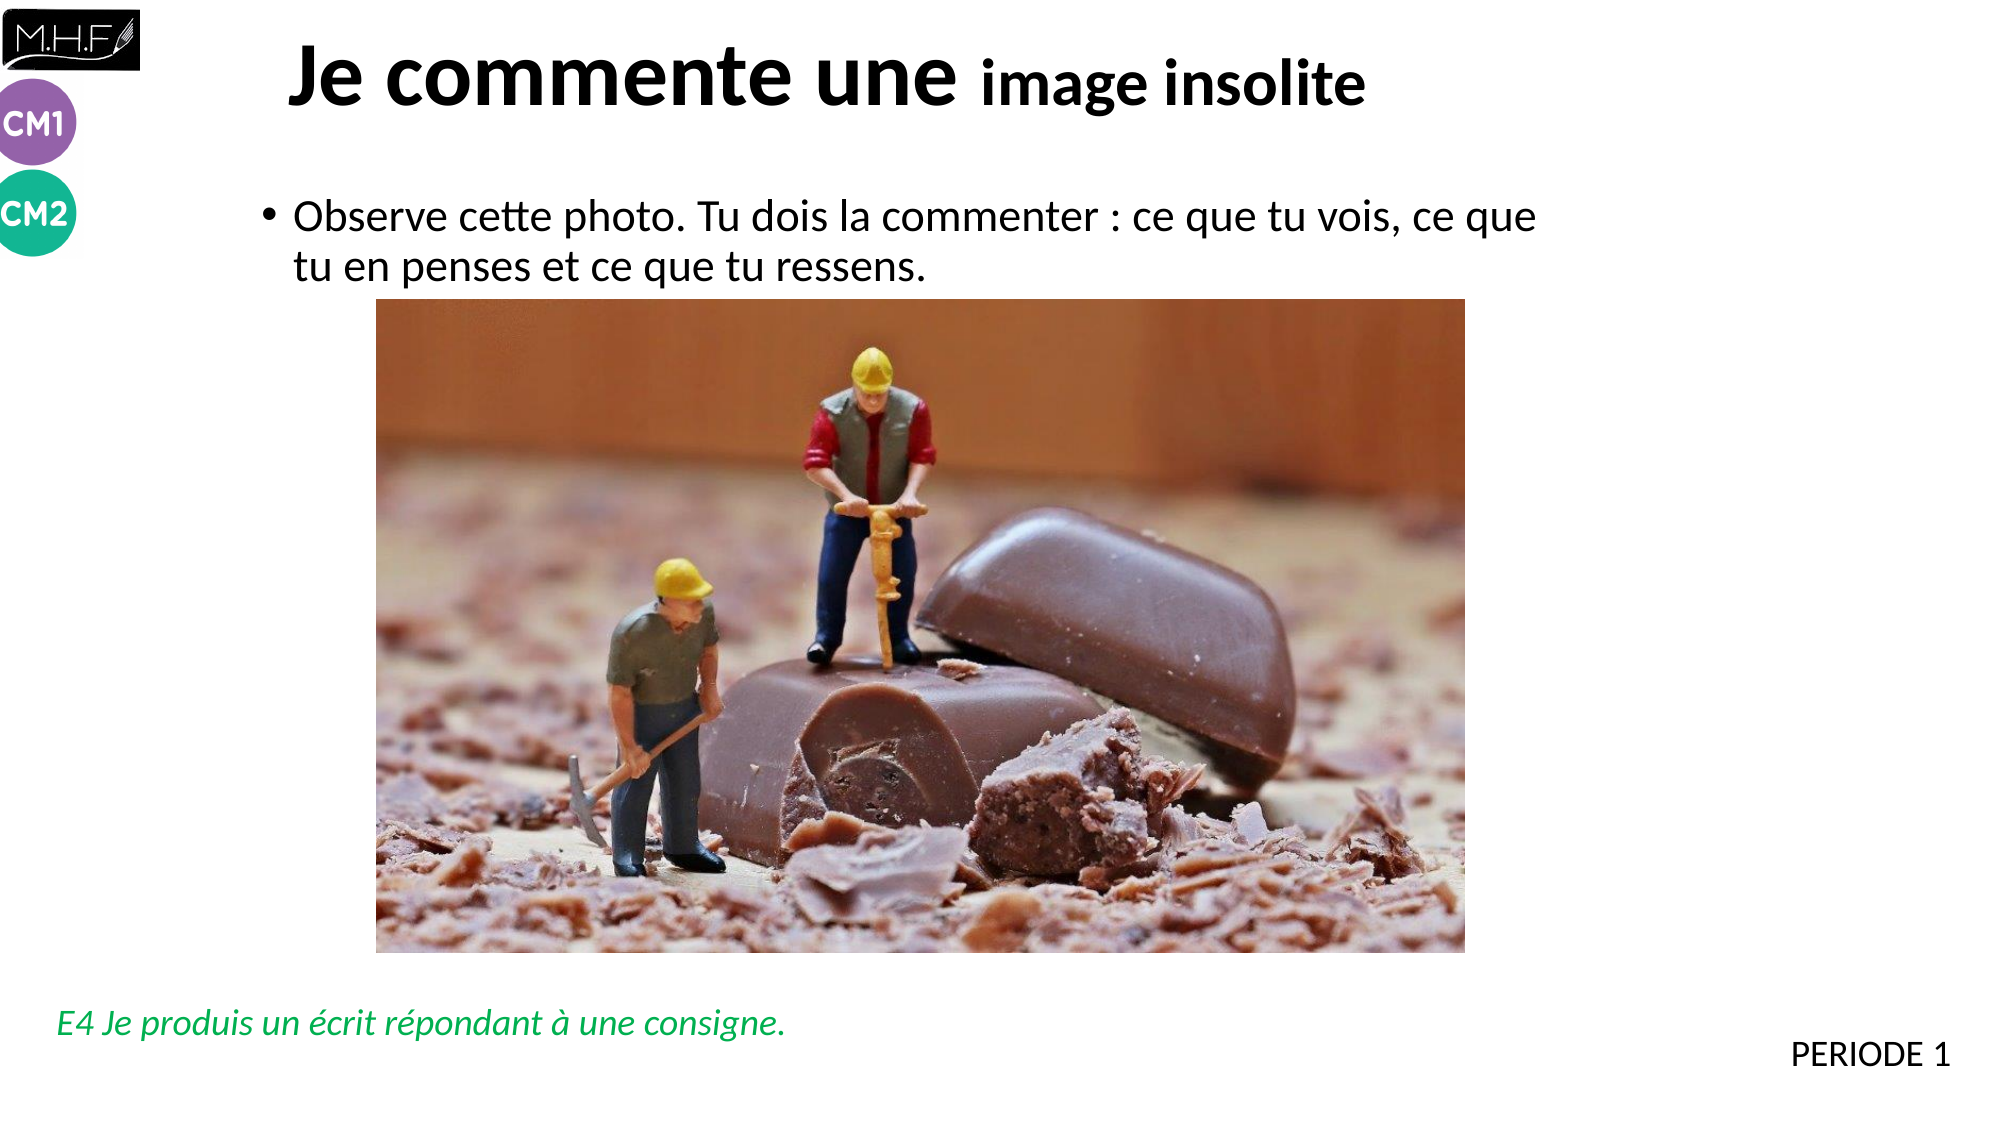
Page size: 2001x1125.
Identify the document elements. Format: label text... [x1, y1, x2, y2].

text_box E4 Je produis un écrit répondant à une consigne. [41, 945, 1043, 1051]
picture [0, 7, 140, 259]
text_box PERIODE 1 [1362, 1021, 1967, 1082]
title Je commente une image insolite [273, 7, 1568, 145]
list Observe cette photo. Tu dois la commenter : ce que tu vois, ce que tu en penses et ce que tu ressens. [246, 184, 1595, 300]
picture [376, 299, 1465, 953]
